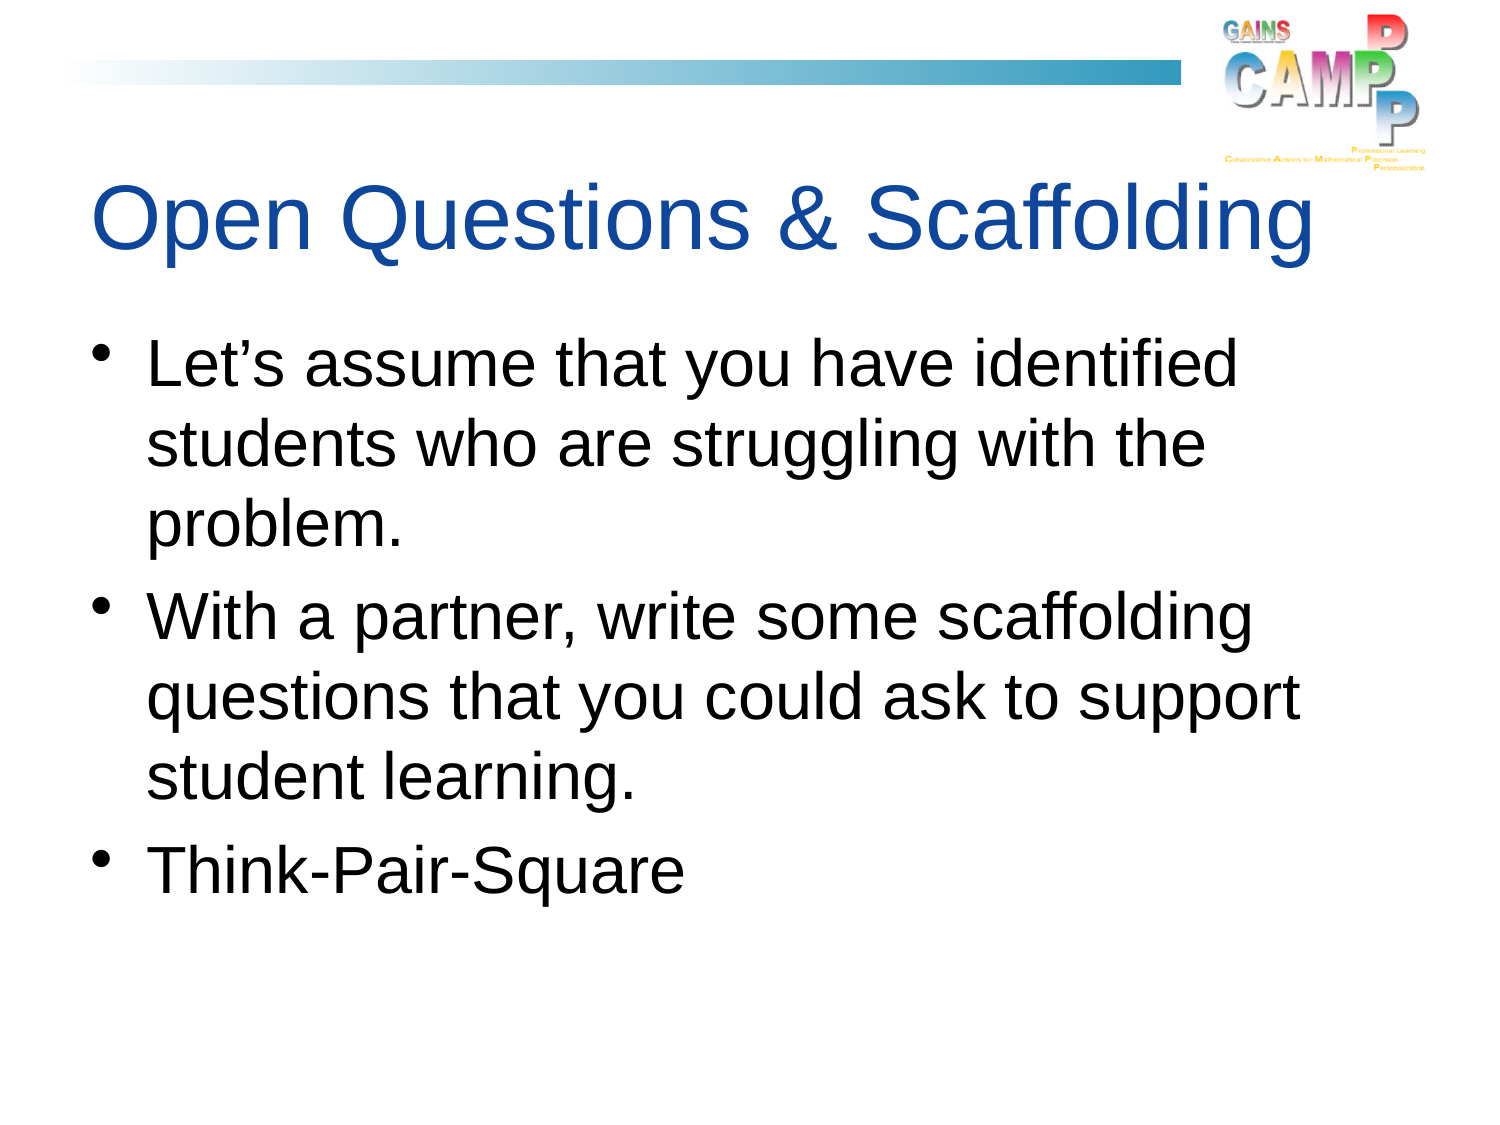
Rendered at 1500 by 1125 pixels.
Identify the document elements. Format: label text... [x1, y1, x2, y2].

list Let’s assume that you have identified students who are struggling with the problem. With a partner, write some scaffolding questions that you could ask to support student learning. Think-Pair-Square [74, 312, 1426, 1088]
picture [1204, 0, 1442, 190]
title Open Questions & Scaffolding [74, 124, 1426, 301]
